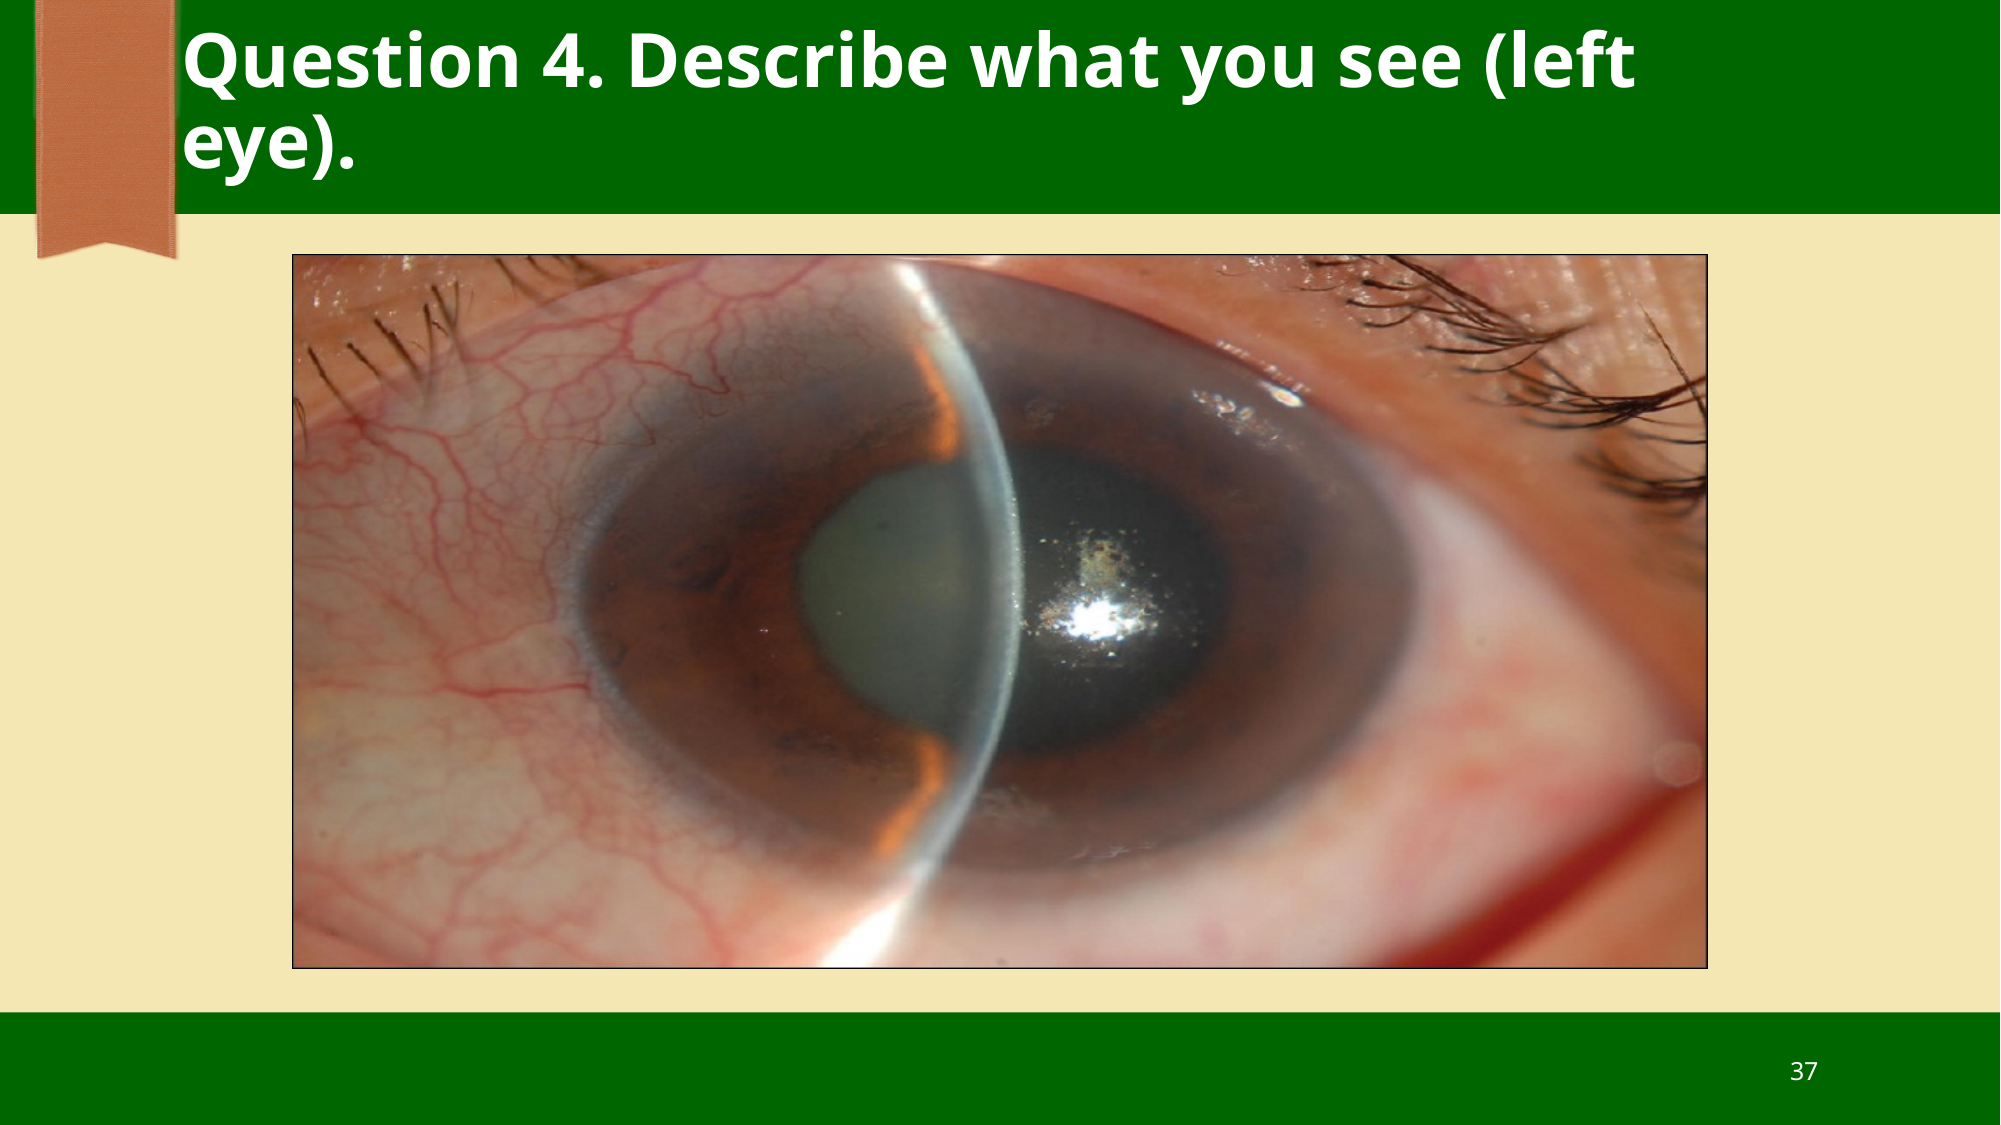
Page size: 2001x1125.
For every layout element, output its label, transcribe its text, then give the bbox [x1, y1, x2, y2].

slide_number 37 [1518, 1042, 1819, 1103]
title Question 4. Describe what you see (left eye). [181, 12, 1819, 193]
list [292, 254, 1708, 969]
